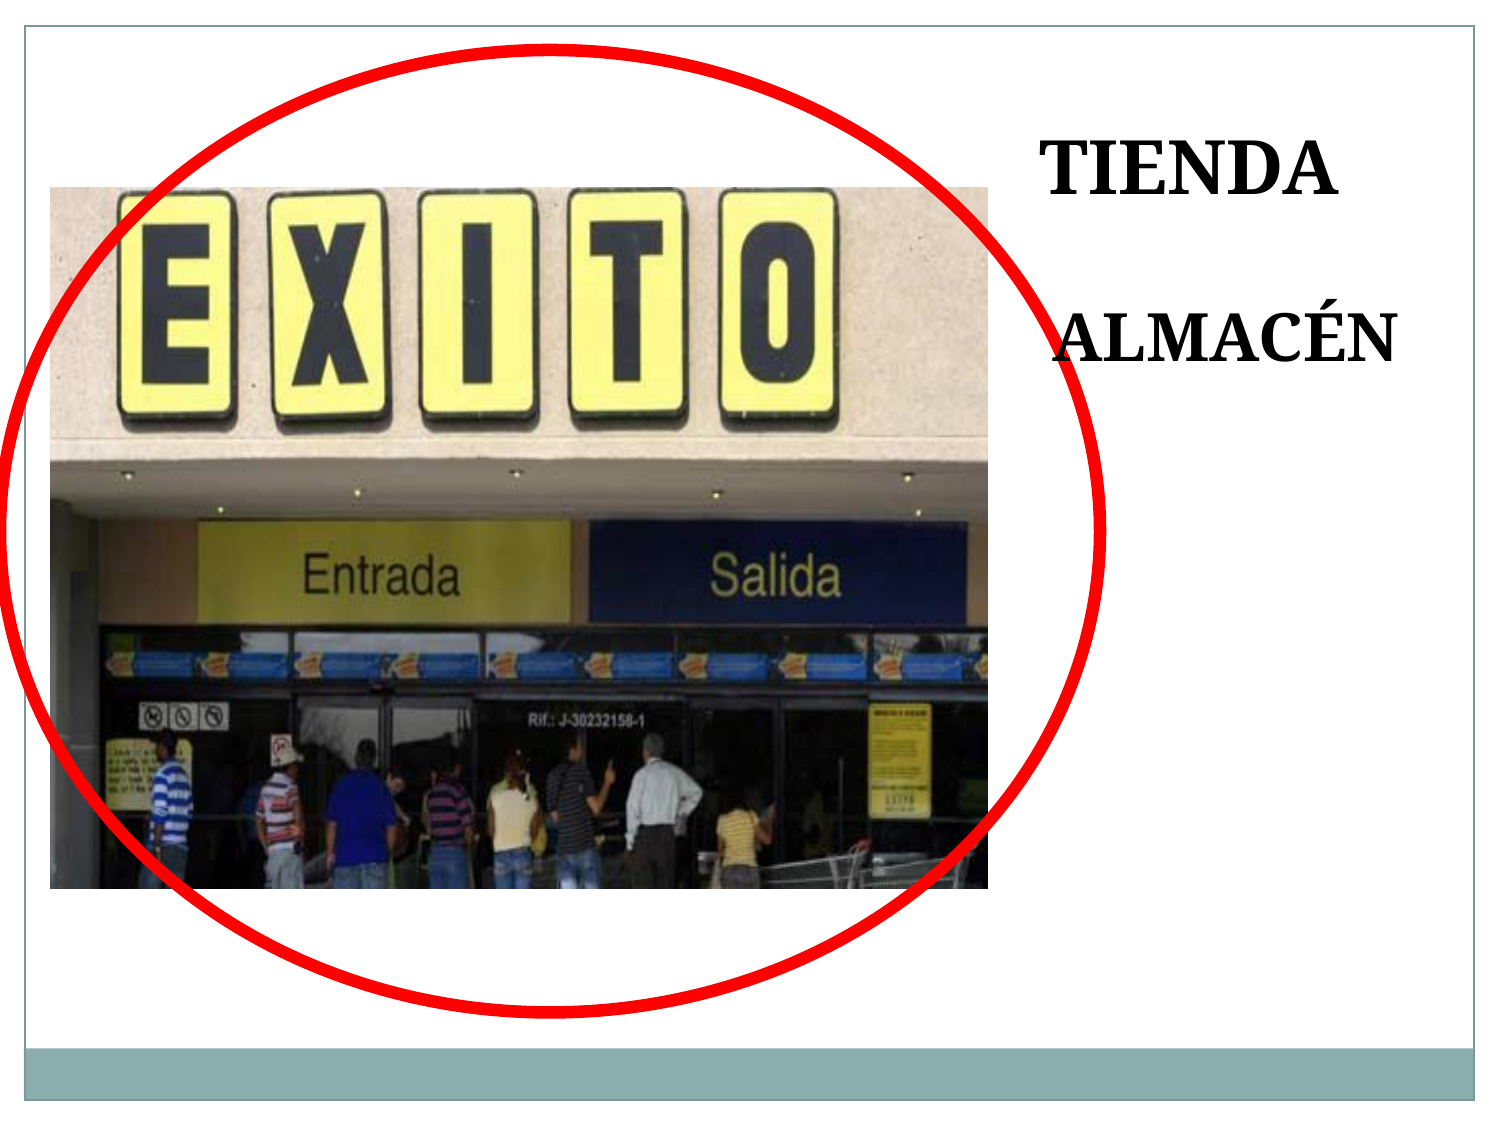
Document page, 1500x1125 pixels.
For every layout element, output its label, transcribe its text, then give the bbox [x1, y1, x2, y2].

picture [49, 187, 988, 889]
text_box [0, 344, 42, 718]
text_box [167, 49, 933, 184]
text_box ALMACÉN [1037, 287, 1450, 383]
text_box TIENDA [1024, 112, 1413, 218]
text_box [993, 244, 1101, 818]
text_box [193, 899, 907, 1014]
